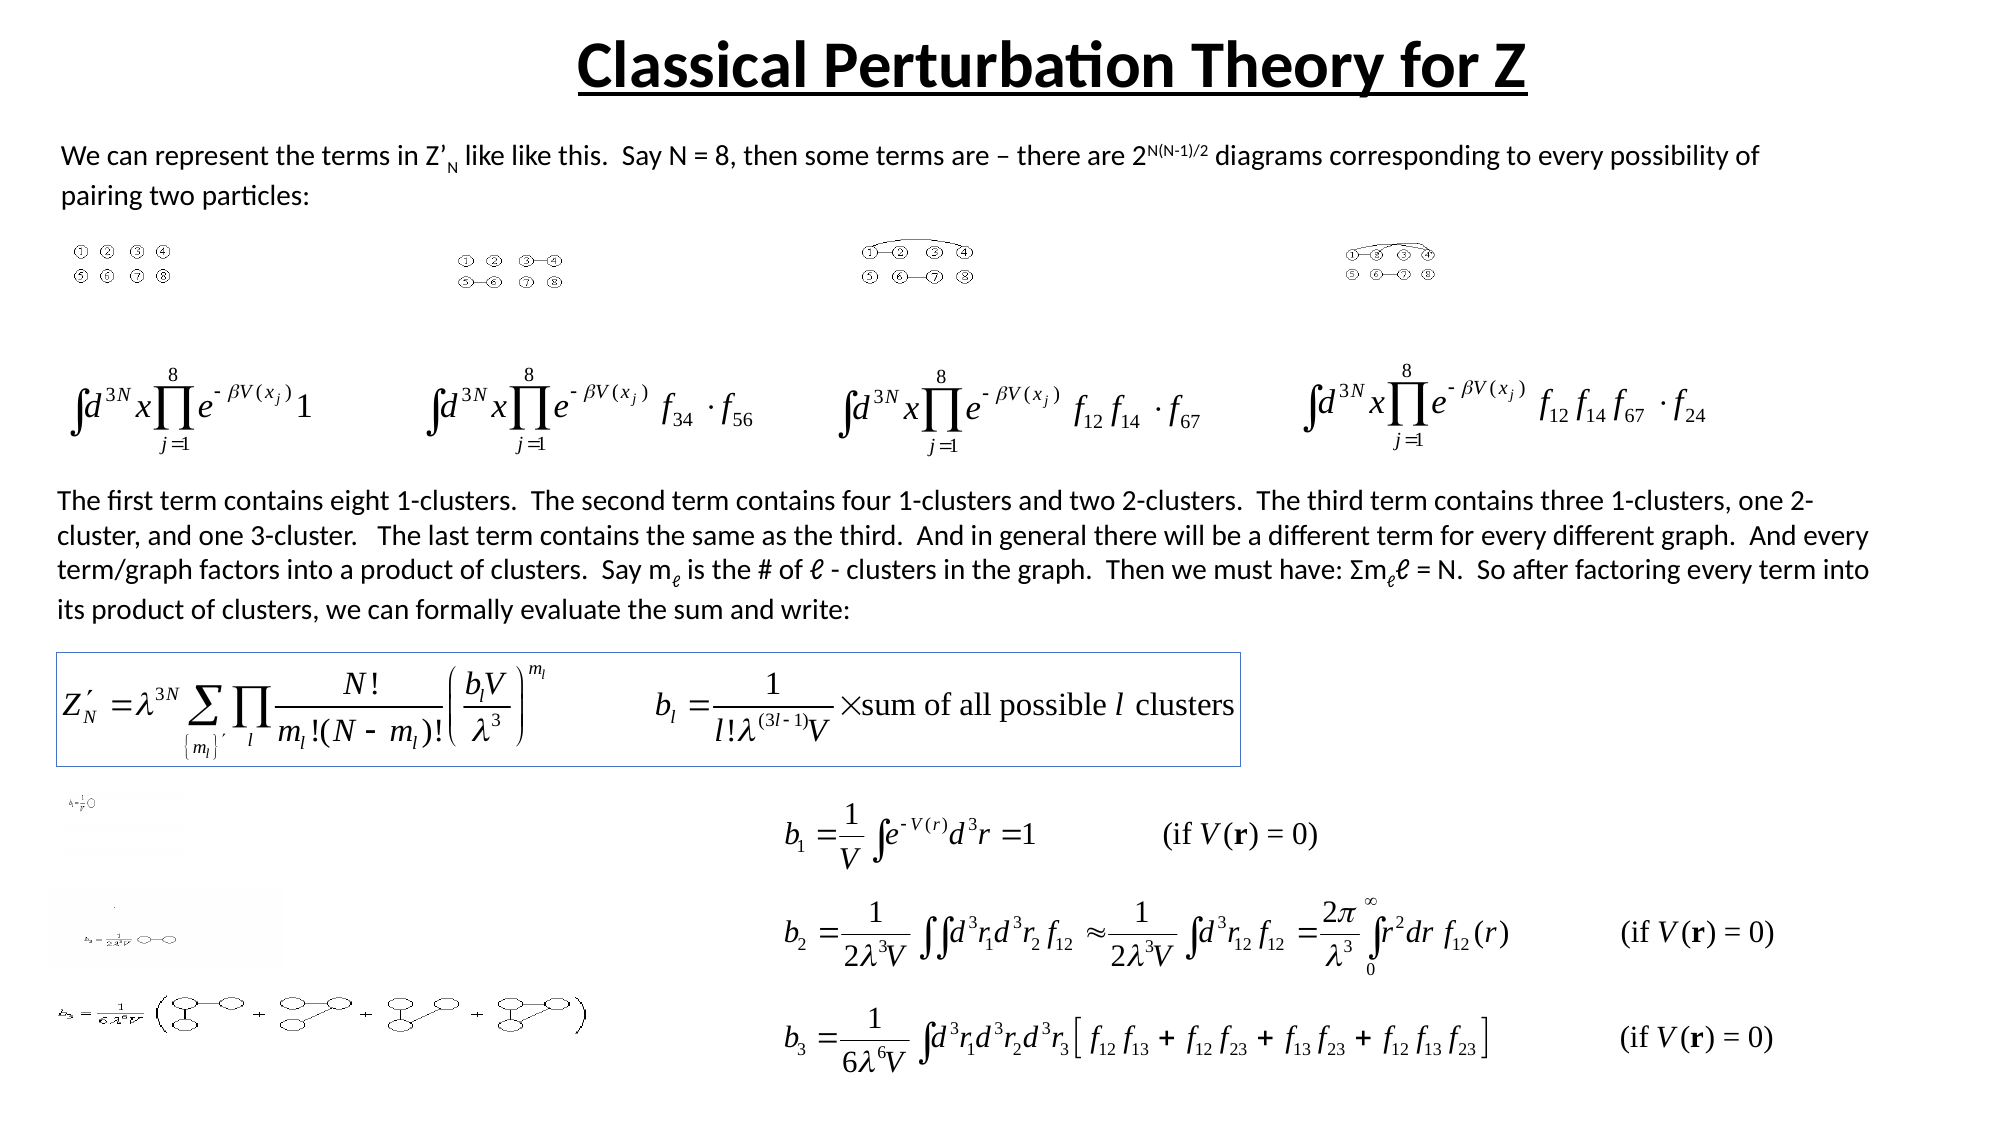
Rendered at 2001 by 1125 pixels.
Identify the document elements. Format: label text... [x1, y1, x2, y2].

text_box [44, 972, 707, 1106]
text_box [779, 887, 1779, 984]
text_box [47, 887, 284, 967]
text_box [827, 361, 1210, 466]
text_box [827, 215, 1110, 361]
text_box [779, 999, 1778, 1079]
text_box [56, 772, 188, 882]
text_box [780, 794, 1323, 877]
text_box We can represent the terms in Z’N like like this. Say N = 8, then some terms are – there are 2N(N-1)/2 diagrams corresponding to every possibility of pairing two particles: [46, 129, 1855, 219]
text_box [1318, 225, 1544, 346]
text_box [56, 652, 1242, 767]
text_box The first term contains eight 1-clusters. The second term contains four 1-clusters and two 2-clusters. The third term contains three 1-clusters, one 2-cluster, and one 3-cluster. The last term contains the same as the third. And in general there will be a different term for every different graph. And every term/graph factors into a product of clusters. Say mℓ is the # of ℓ - clusters in the graph. Then we must have: Σmℓℓ = N. So after factoring every term into its product of clusters, we can formally evaluate the sum and write: [42, 473, 1913, 633]
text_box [1292, 355, 1716, 460]
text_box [44, 214, 289, 366]
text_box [59, 359, 317, 464]
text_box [426, 228, 690, 359]
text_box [415, 359, 763, 464]
text_box Classical Perturbation Theory for Z [562, 13, 1543, 109]
